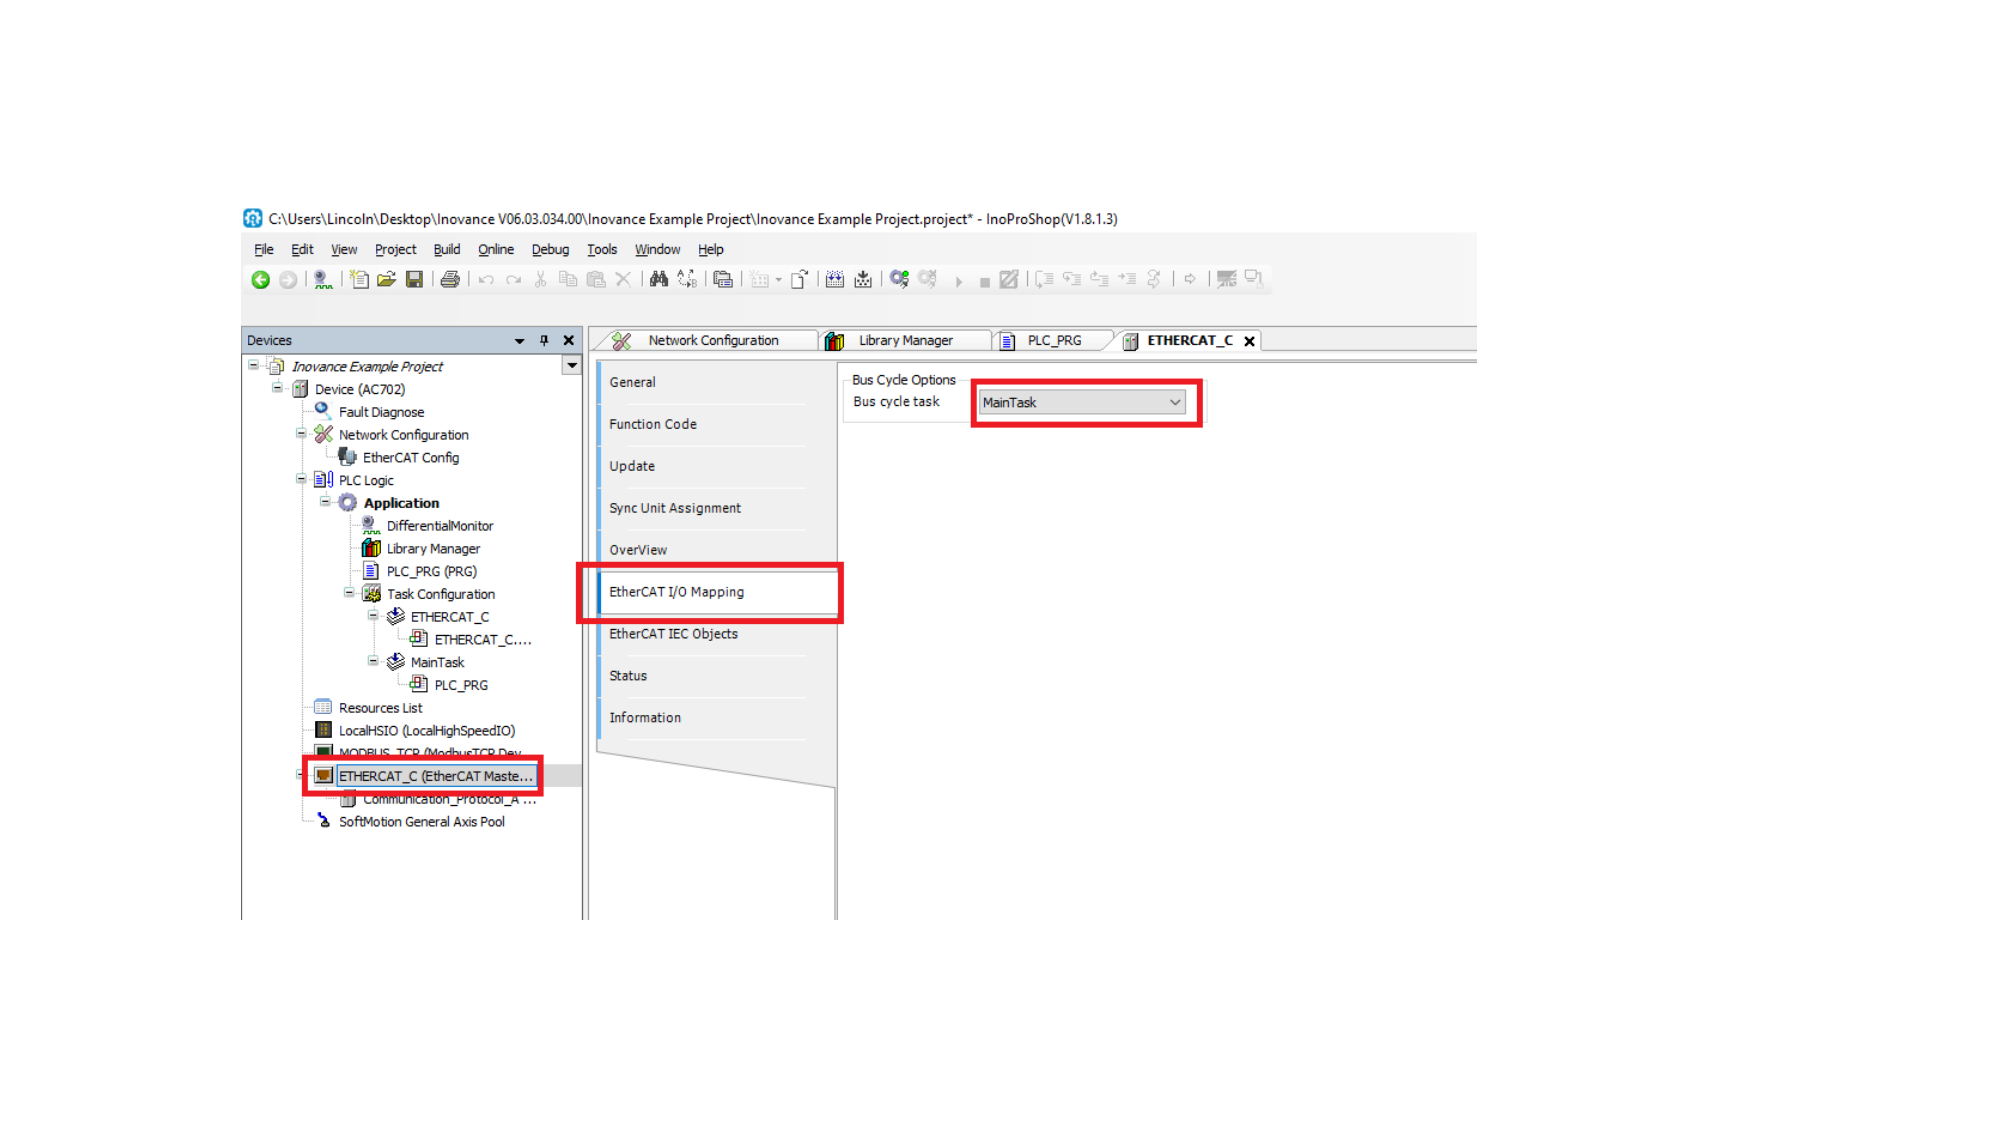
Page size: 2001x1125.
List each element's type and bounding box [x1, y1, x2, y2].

list [241, 205, 1477, 920]
